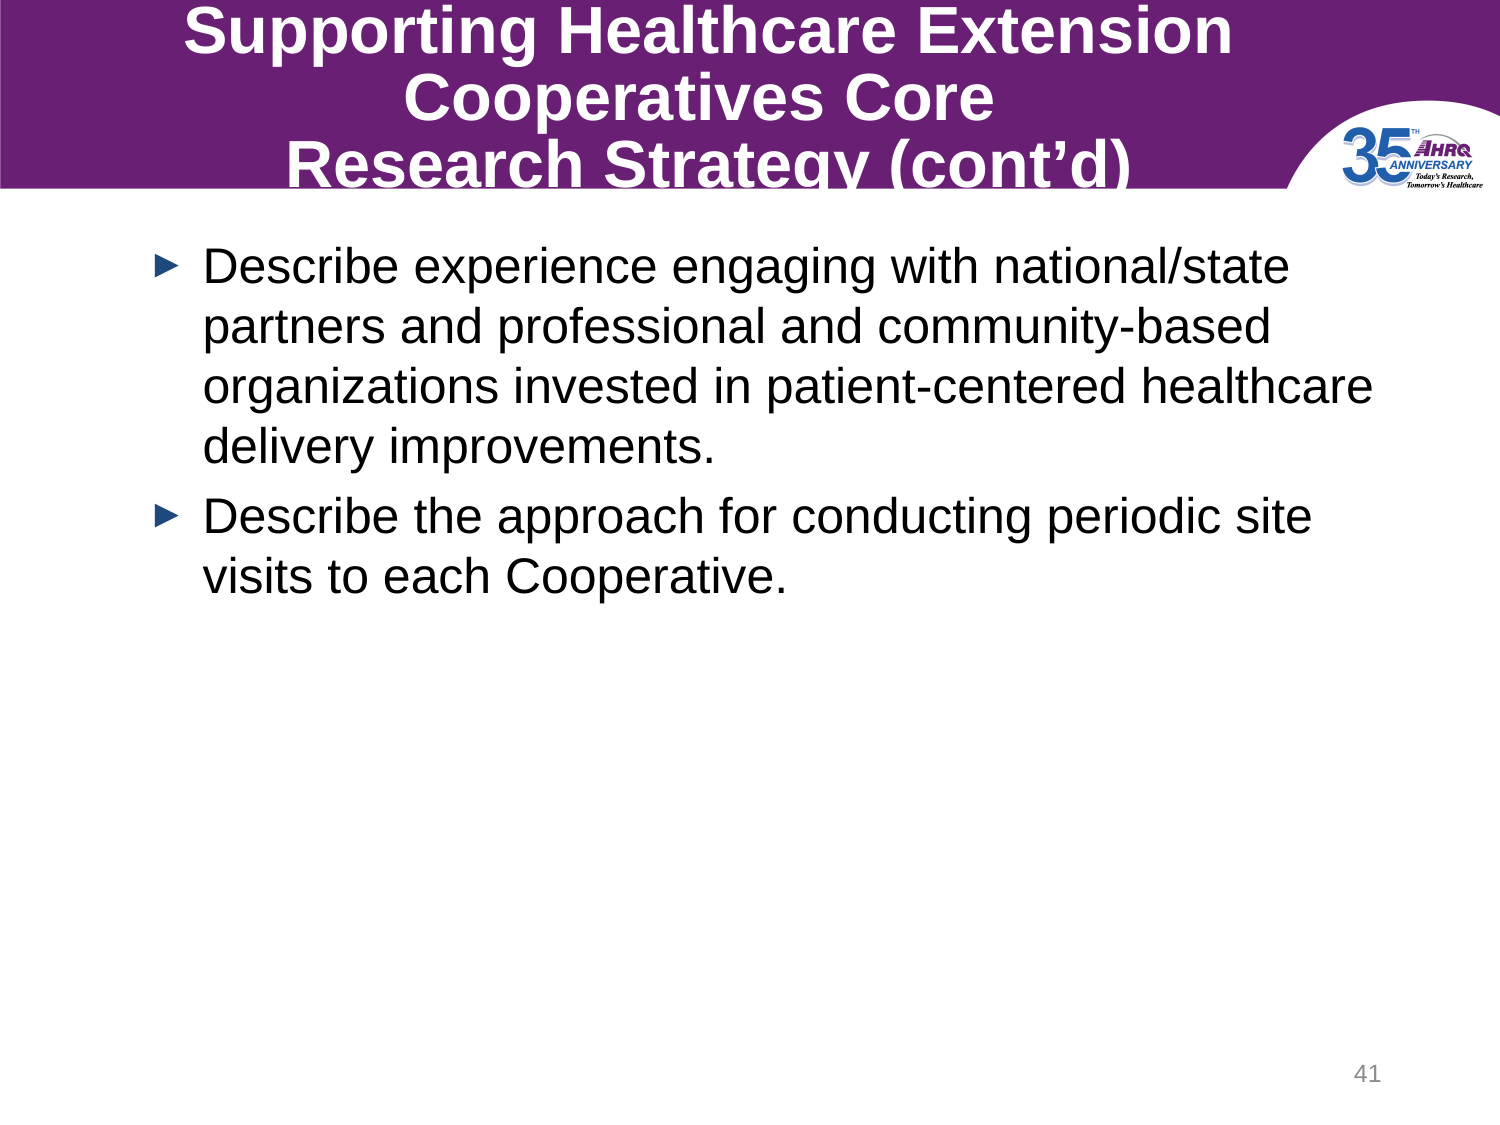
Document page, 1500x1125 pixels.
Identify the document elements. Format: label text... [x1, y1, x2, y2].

list Describe experience engaging with national/state partners and professional and community-based organizations invested in patient-centered healthcare delivery improvements. Describe the approach for conducting periodic site visits to each Cooperative. [75, 225, 1425, 969]
slide_number 41 [1059, 1042, 1397, 1103]
title Supporting Healthcare Extension Cooperatives Core Research Strategy (cont’d) [99, 50, 1319, 152]
picture [0, 0, 1500, 1125]
